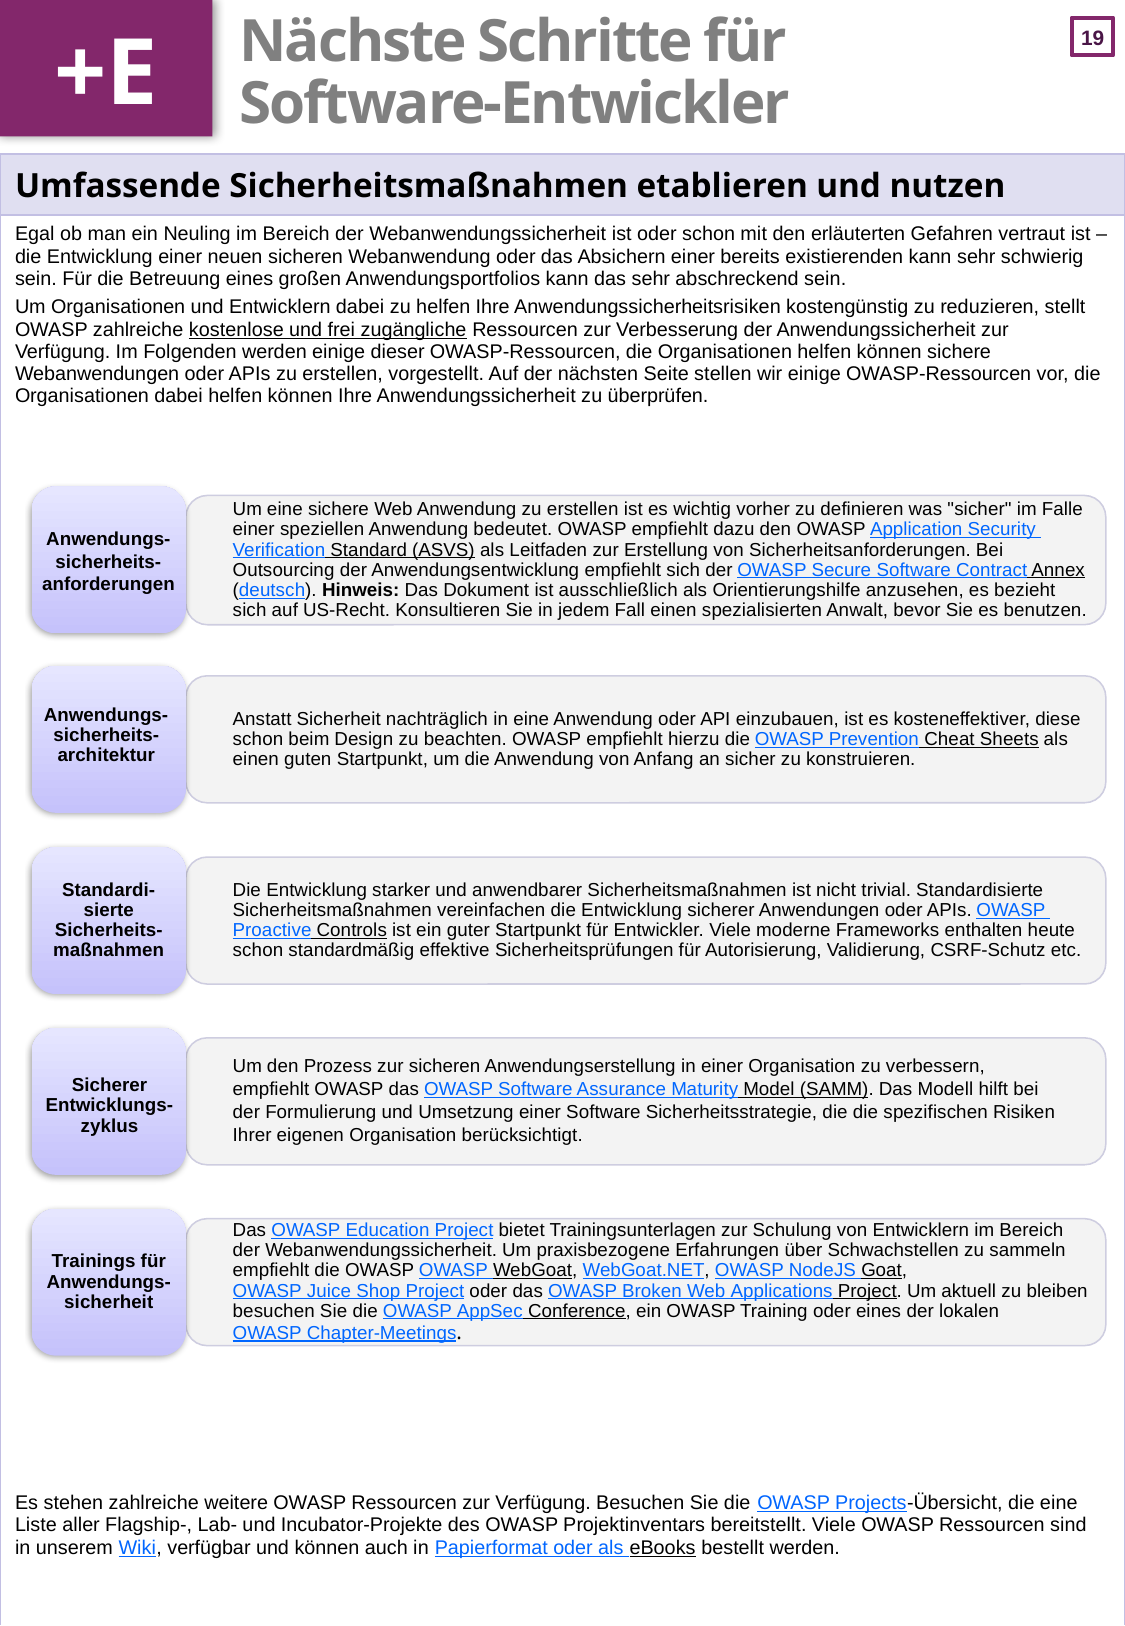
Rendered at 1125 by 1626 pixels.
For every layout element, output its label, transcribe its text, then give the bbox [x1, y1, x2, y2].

table_cell Egal ob man ein Neuling im Bereich der Webanwendungssicherheit ist oder schon mit den erläuterten Gefahren vertraut ist – die Entwicklung einer neuen sicheren Webanwendung oder das Absichern einer bereits existierenden kann sehr schwierig sein. Für die Betreuung eines großen Anwendungsportfolios kann das sehr abschreckend sein. Um Organisationen und Entwicklern dabei zu helfen Ihre Anwendungssicherheitsrisiken kostengünstig zu reduzieren, stellt OWASP zahlreiche kostenlose und frei zugängliche Ressourcen zur Verbesserung der Anwendungssicherheit zur Verfügung. Im Folgenden werden einige dieser OWASP-Ressourcen, die Organisationen helfen können sichere Webanwendungen oder APIs zu erstellen, vorgestellt. Auf der nächsten Seite stellen wir einige OWASP-Ressourcen vor, die Organisationen dabei helfen können Ihre Anwendungssicherheit zu überprüfen. Es stehen zahlreiche weitere OWASP Ressourcen zur Verfügung. Besuchen Sie die OWASP Projects-Übersicht, die eine Liste aller Flagship-, Lab- und Incubator-Projekte des OWASP Projektinventars bereitstellt. Viele OWASP Ressourcen sind in unserem Wiki, verfügbar und können auch in Papierformat oder als eBooks bestellt werden. [1, 216, 1124, 478]
title Nächste Schritte für Software-Entwickler [225, 12, 1125, 134]
table_header Umfassende Sicherheitsmaßnahmen etablieren und nutzen [1, 155, 1124, 214]
table_cell Egal ob man ein Neuling im Bereich der Webanwendungssicherheit ist oder schon mit den erläuterten Gefahren vertraut ist – die Entwicklung einer neuen sicheren Webanwendung oder das Absichern einer bereits existierenden kann sehr schwierig sein. Für die Betreuung eines großen Anwendungsportfolios kann das sehr abschreckend sein. Um Organisationen und Entwicklern dabei zu helfen Ihre Anwendungssicherheitsrisiken kostengünstig zu reduzieren, stellt OWASP zahlreiche kostenlose und frei zugängliche Ressourcen zur Verbesserung der Anwendungssicherheit zur Verfügung. Im Folgenden werden einige dieser OWASP-Ressourcen, die Organisationen helfen können sichere Webanwendungen oder APIs zu erstellen, vorgestellt. Auf der nächsten Seite stellen wir einige OWASP-Ressourcen vor, die Organisationen dabei helfen können Ihre Anwendungssicherheit zu überprüfen. Es stehen zahlreiche weitere OWASP Ressourcen zur Verfügung. Besuchen Sie die OWASP Projects-Übersicht, die eine Liste aller Flagship-, Lab- und Incubator-Projekte des OWASP Projektinventars bereitstellt. Viele OWASP Ressourcen sind in unserem Wiki, verfügbar und können auch in Papierformat oder als eBooks bestellt werden. [1, 1383, 1124, 1625]
list +E [0, 0, 214, 138]
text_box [0, 479, 1125, 1374]
